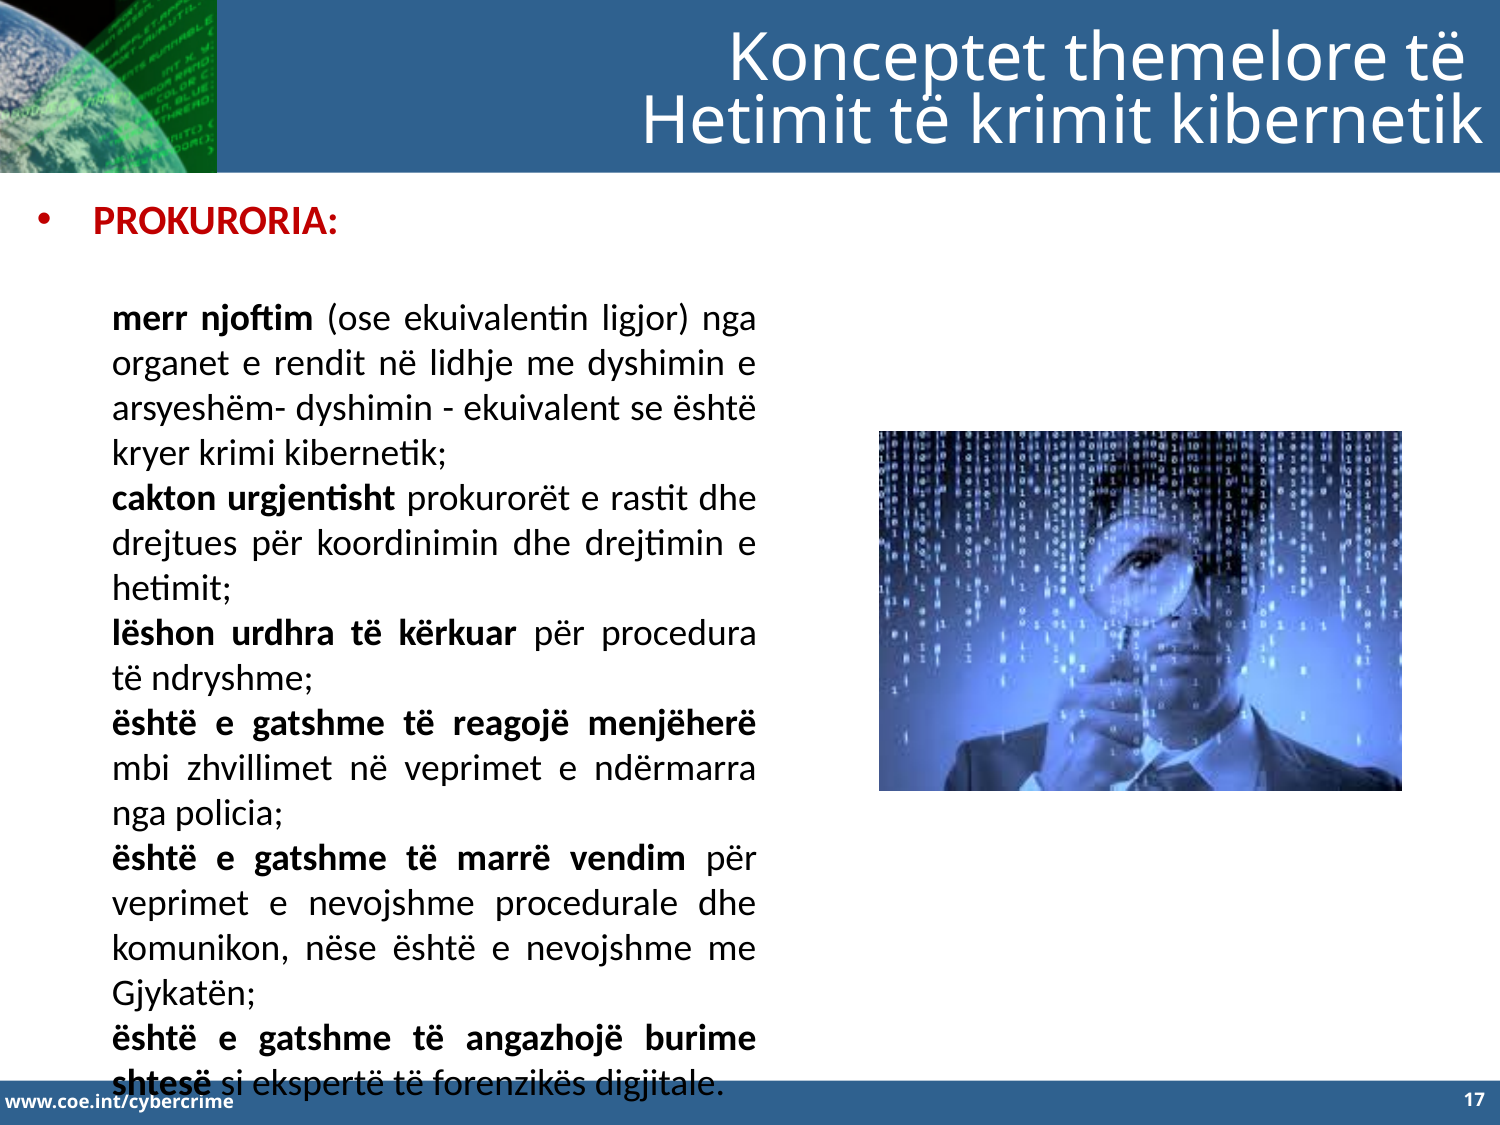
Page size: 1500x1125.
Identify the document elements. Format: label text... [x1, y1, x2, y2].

text_box PROKURORIA: merr njoftim (ose ekuivalentin ligjor) nga organet e rendit në lidhje me dyshimin e arsyeshëm- dyshimin - ekuivalent se është kryer krimi kibernetik; cakton urgjentisht prokurorët e rastit dhe drejtues për koordinimin dhe drejtimin e hetimit; lëshon urdhra të kërkuar për procedura të ndryshme; është e gatshme të reagojë menjëherë mbi zhvillimet në veprimet e ndërmarra nga policia; është e gatshme të marrë vendim për veprimet e nevojshme procedurale dhe komunikon, nëse është e nevojshme me Gjykatën; është e gatshme të angazhojë burime shtesë si ekspertë të forenzikës digjitale. [22, 185, 773, 1111]
slide_number 17 [1149, 1079, 1500, 1125]
picture [0, 1, 217, 173]
text_box Konceptet themelore të Hetimit të krimit kibernetik [359, 16, 1500, 169]
picture [879, 431, 1402, 791]
